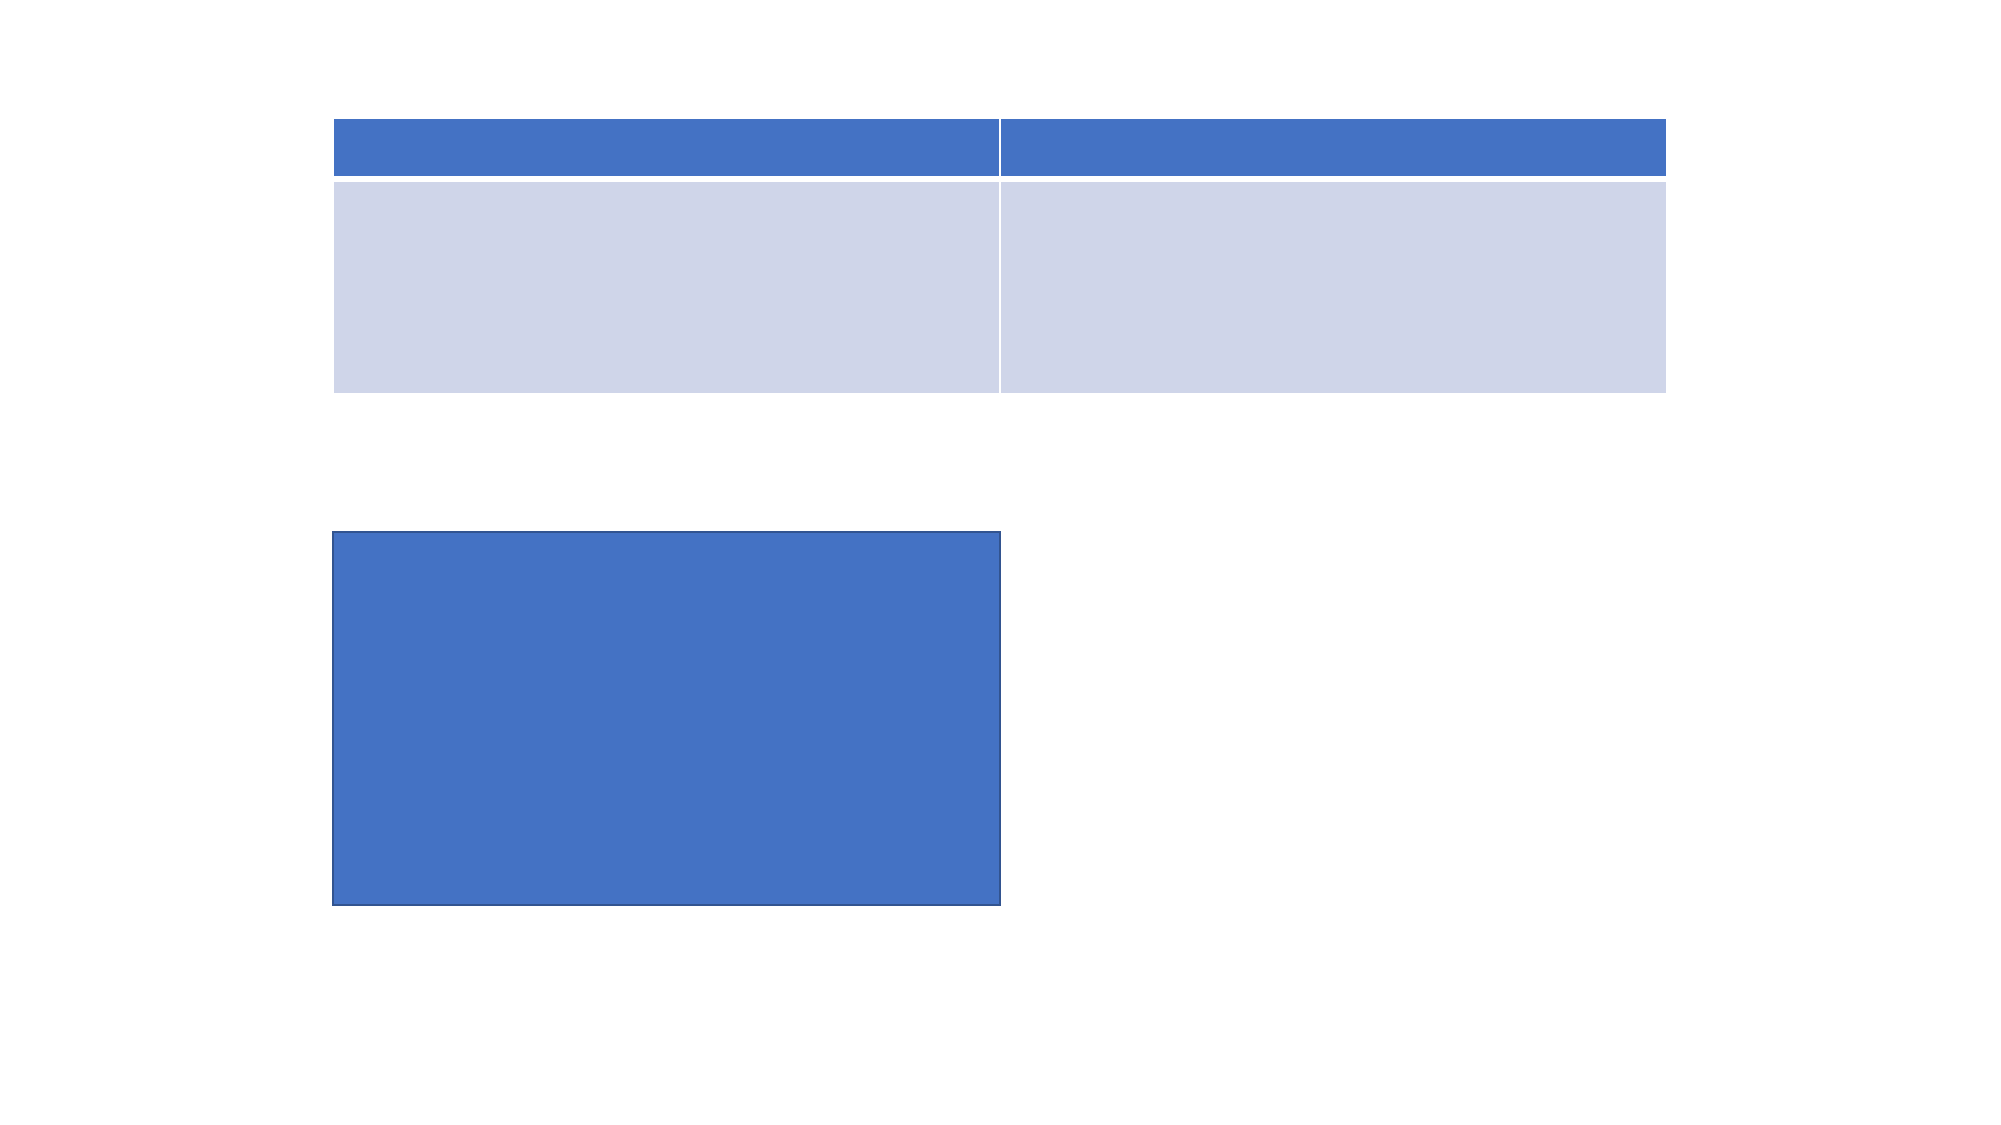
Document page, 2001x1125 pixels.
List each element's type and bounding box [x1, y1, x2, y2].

table_cell [1001, 182, 1666, 393]
table_header [334, 119, 999, 176]
text_box [332, 531, 1001, 906]
table_header [1001, 119, 1666, 176]
table_cell [334, 182, 999, 393]
